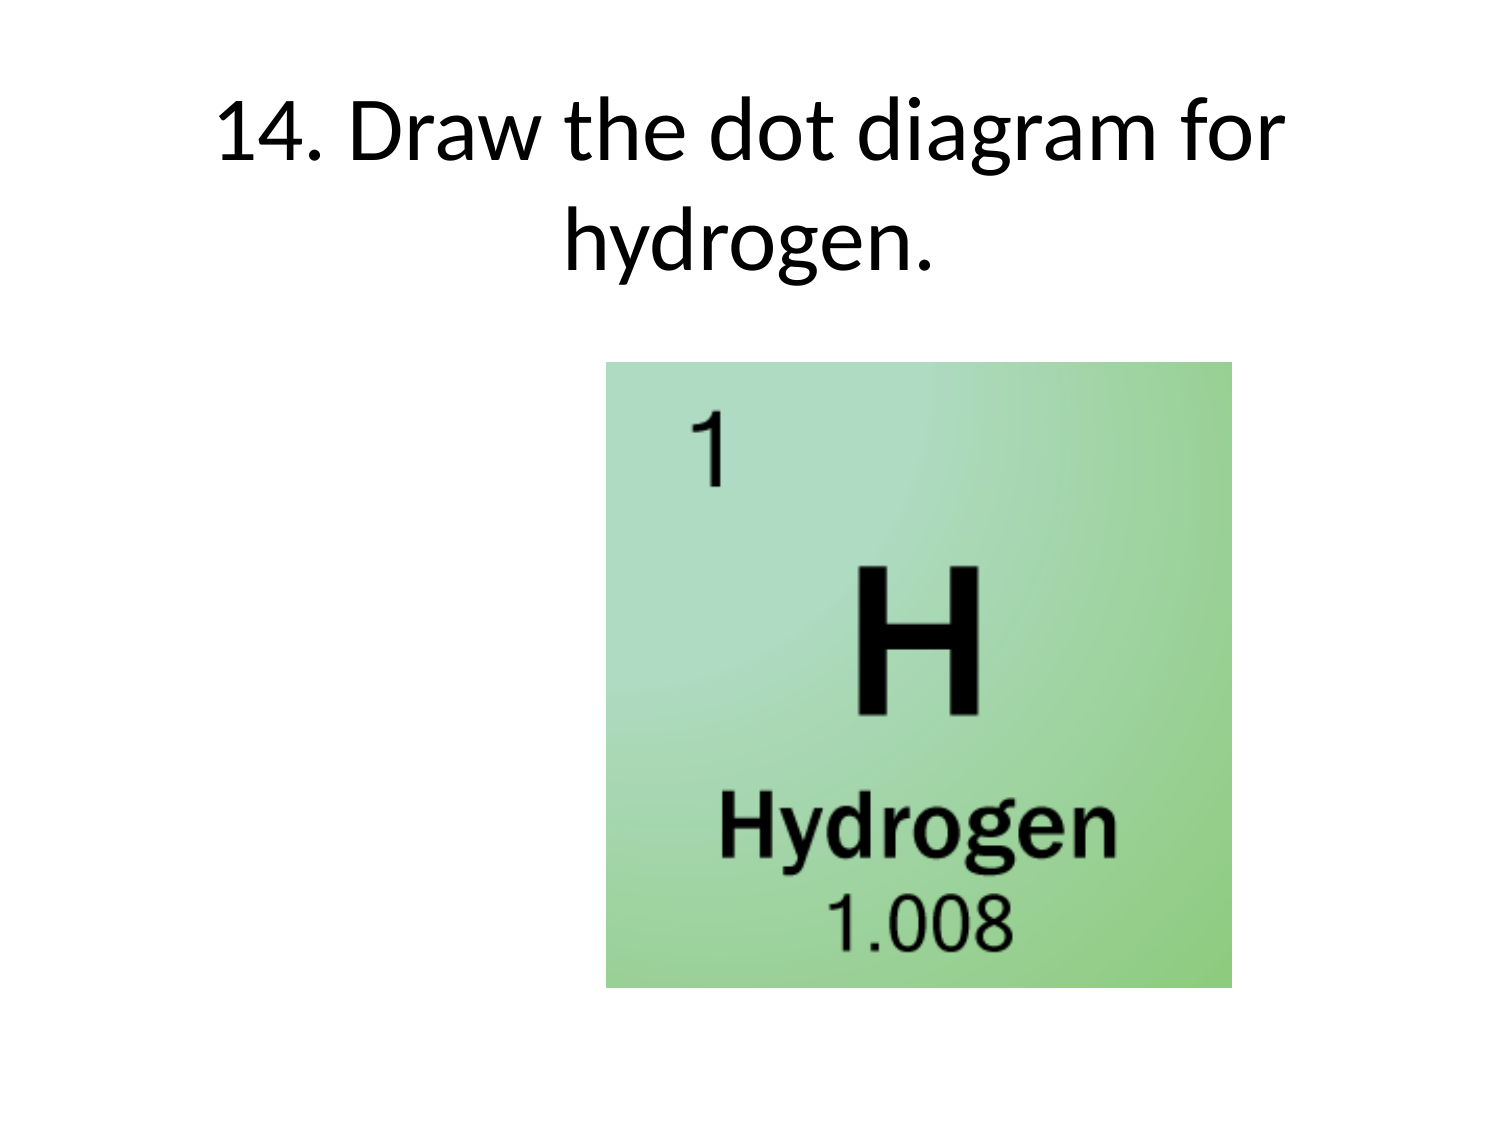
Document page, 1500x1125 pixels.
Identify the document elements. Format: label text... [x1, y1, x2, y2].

title 14. Draw the dot diagram for hydrogen. [75, 45, 1425, 313]
picture [605, 362, 1232, 988]
